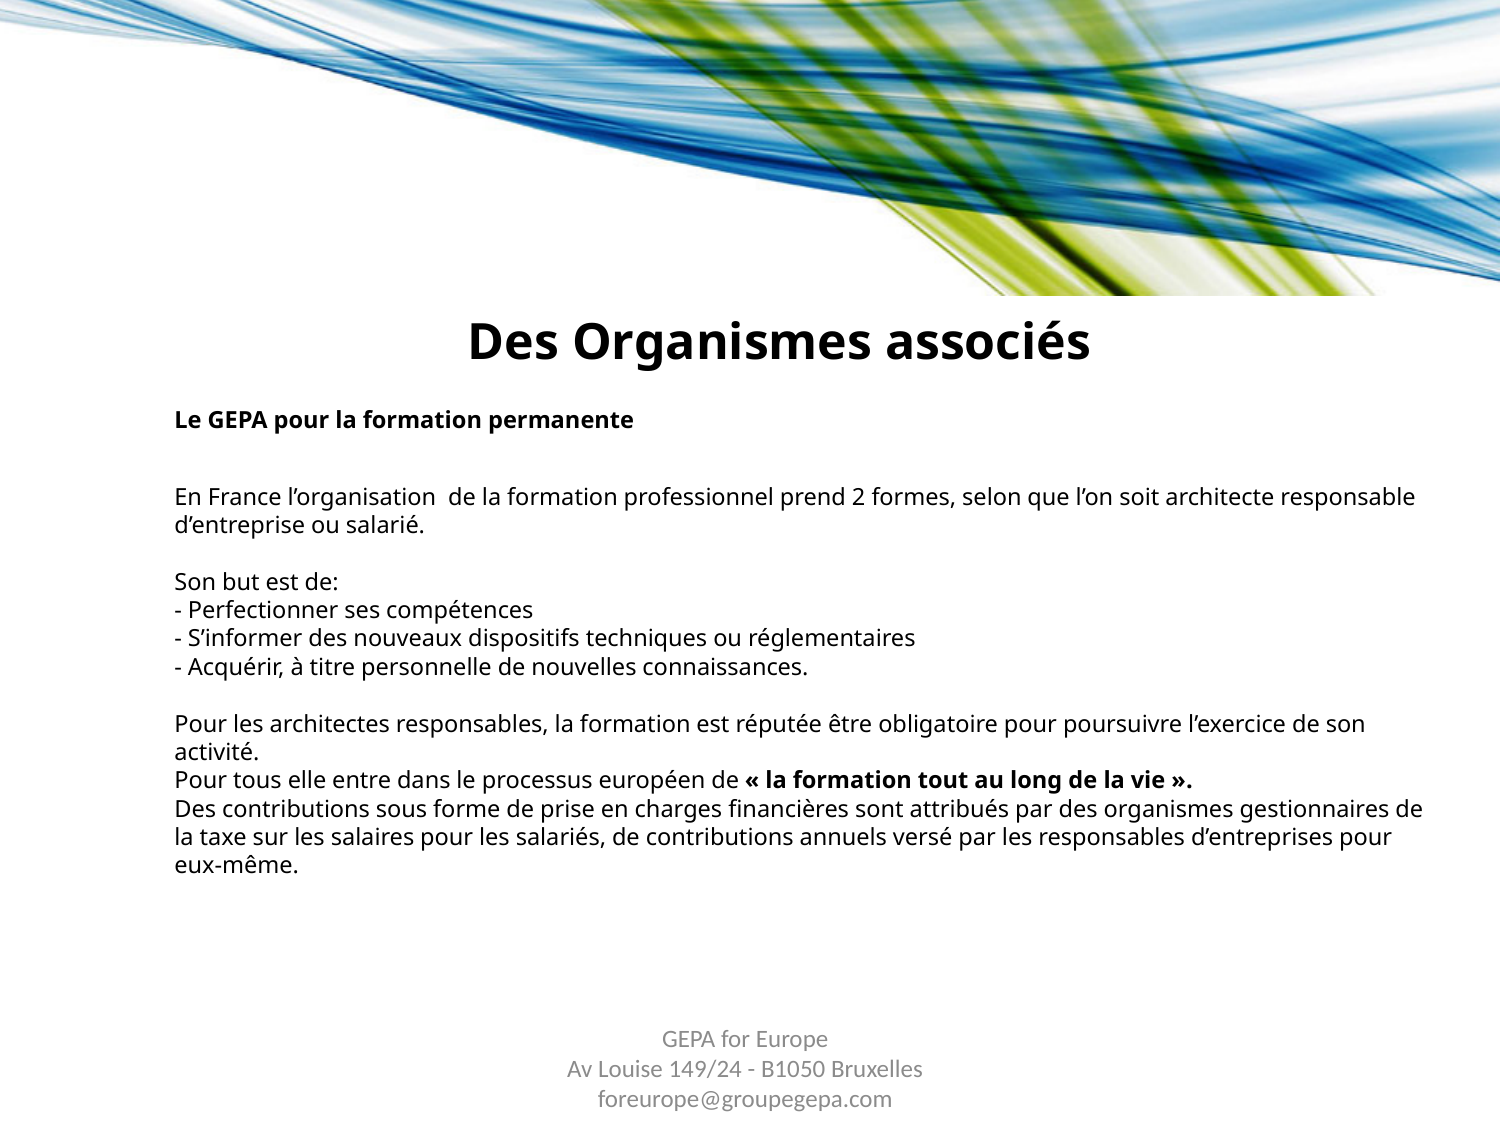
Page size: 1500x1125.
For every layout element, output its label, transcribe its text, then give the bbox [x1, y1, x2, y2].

picture [0, 0, 1500, 296]
list Des Organismes associés [159, 304, 1400, 384]
title Le GEPA pour la formation permanente En France l’organisation de la formation professionnel prend 2 formes, selon que l’on soit architecte responsable d’entreprise ou salarié. Son but est de: - Perfectionner ses compétences - S’informer des nouveaux dispositifs techniques ou réglementaires - Acquérir, à titre personnelle de nouvelles connaissances. Pour les architectes responsables, la formation est réputée être obligatoire pour poursuivre l’exercice de son activité. Pour tous elle entre dans le processus européen de « la formation tout au long de la vie ». Des contributions sous forme de prise en charges financières sont attribués par des organismes gestionnaires de la taxe sur les salaires pour les salariés, de contributions annuels versé par les responsables d’entreprises pour eux-même. [159, 397, 1447, 1018]
footer GEPA for Europe Av Louise 149/24 - B1050 Bruxelles foreurope@groupegepa.com [509, 1011, 982, 1124]
